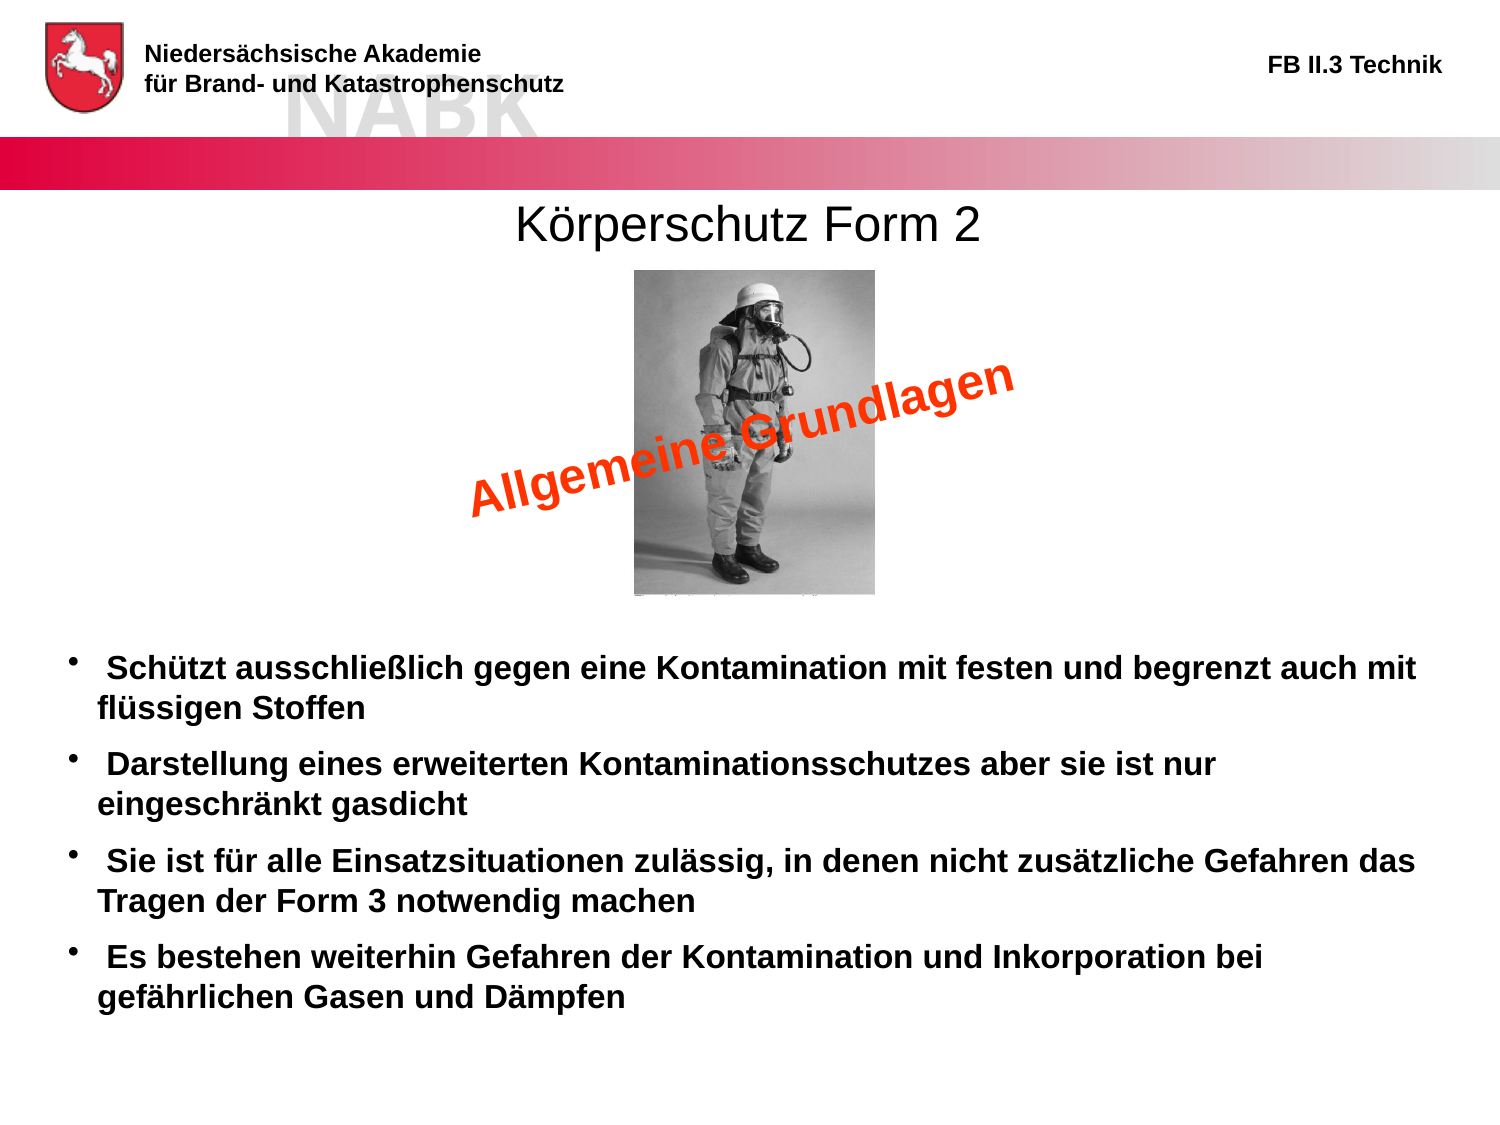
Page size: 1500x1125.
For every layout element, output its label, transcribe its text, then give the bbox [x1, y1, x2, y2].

picture [45, 22, 124, 114]
text_box Allgemeine Grundlagen [340, 421, 631, 564]
text_box Allgemeine Grundlagen [879, 305, 1139, 440]
text_box Schützt ausschließlich gegen eine Kontamination mit festen und begrenzt auch mit flüssigen Stoffen Darstellung eines erweiterten Kontaminationsschutzes aber sie ist nur eingeschränkt gasdicht Sie ist für alle Einsatzsituationen zulässig, in denen nicht zusätzliche Gefahren das Tragen der Form 3 notwendig machen Es bestehen weiterhin Gefahren der Kontamination und Inkorporation bei gefährlichen Gasen und Dämpfen [53, 638, 1447, 1023]
text_box Körperschutz Form 2 [250, 184, 1247, 260]
picture [631, 267, 879, 597]
